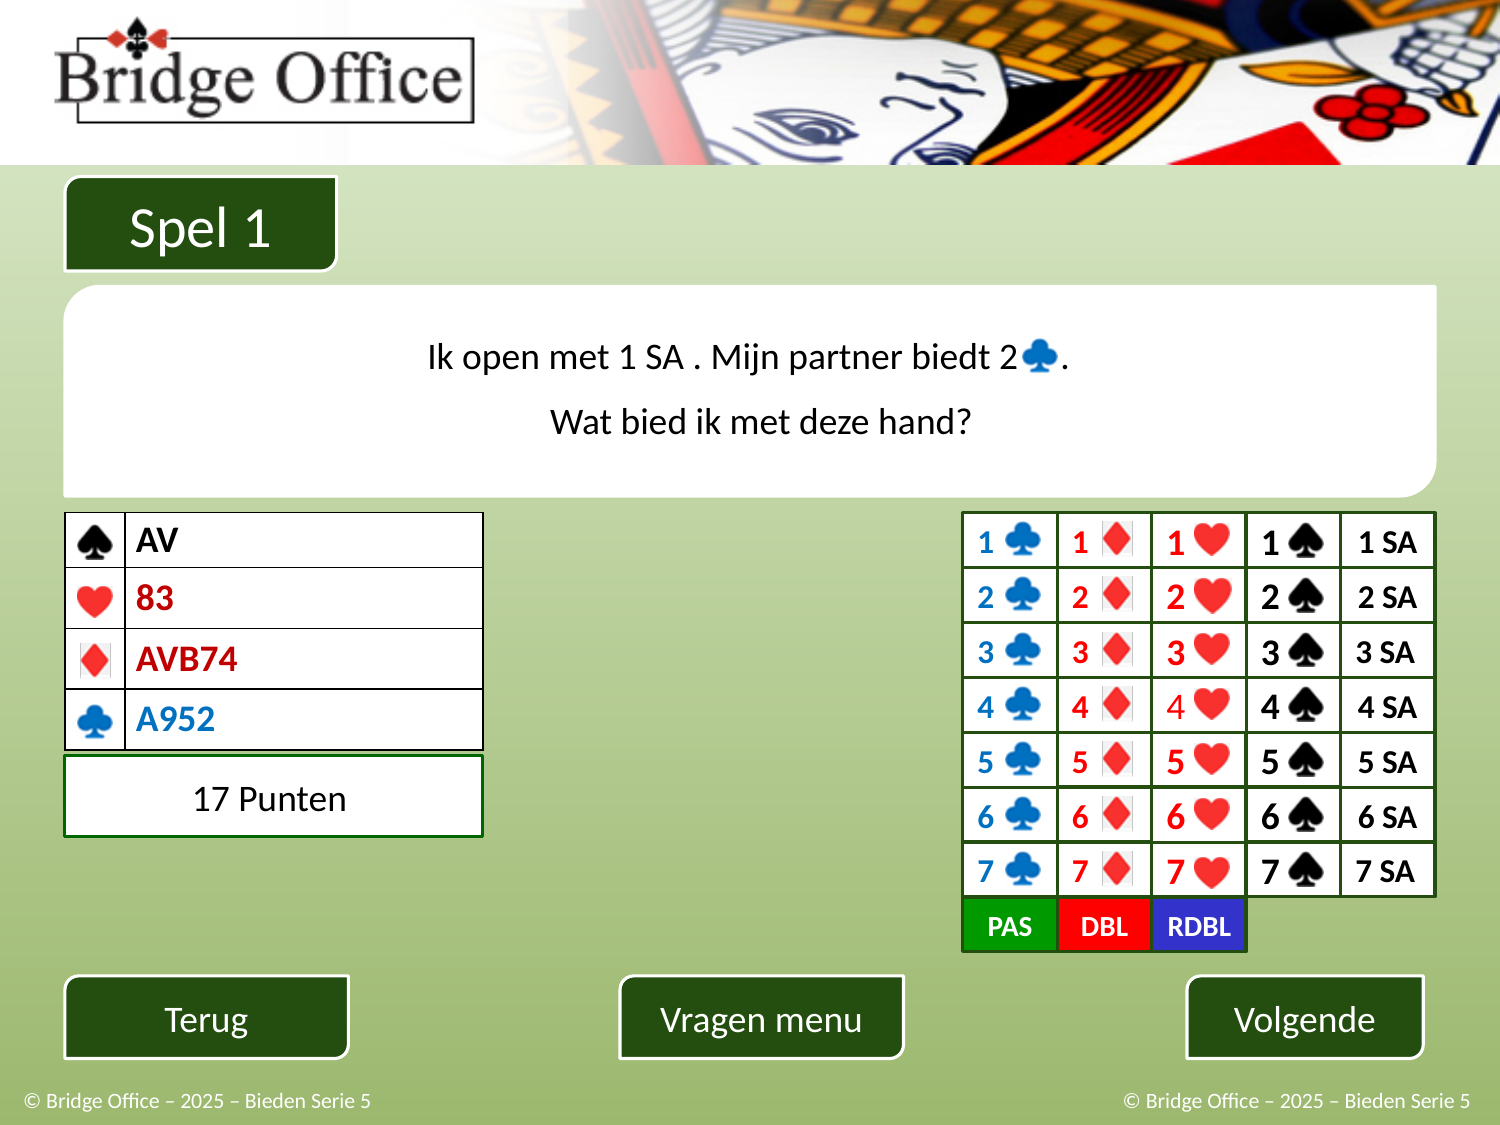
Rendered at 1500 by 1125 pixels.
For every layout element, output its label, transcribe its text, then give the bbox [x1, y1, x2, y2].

text_box 7 [1150, 841, 1245, 898]
text_box © Bridge Office – 2025 – Bieden Serie 5 [1107, 1079, 1500, 1121]
text_box 3 [961, 621, 1056, 676]
picture [1193, 857, 1230, 890]
text_box 4 SA [1339, 676, 1437, 734]
text_box 7 SA [1339, 844, 1437, 898]
text_box 7 [1056, 841, 1150, 898]
picture [1099, 631, 1135, 668]
table_header [66, 513, 124, 567]
picture [1193, 798, 1230, 830]
text_box DBL [1059, 898, 1153, 953]
picture [1022, 337, 1058, 374]
table_cell A952 [126, 690, 482, 749]
text_box 4 [1150, 676, 1245, 734]
table_cell [66, 568, 124, 628]
picture [1288, 851, 1324, 887]
text_box 1 [1153, 511, 1245, 569]
picture [1288, 796, 1324, 832]
text_box 5 [961, 734, 1059, 786]
text_box 5 [1059, 734, 1153, 786]
text_box 17 Punten [63, 754, 484, 838]
text_box 2 [1056, 569, 1153, 621]
text_box 1 SA [1342, 511, 1437, 569]
picture [1004, 796, 1041, 833]
picture [1099, 686, 1135, 723]
text_box 6 [1245, 786, 1339, 841]
picture [1099, 741, 1135, 778]
picture [1193, 578, 1232, 614]
text_box 1 [1059, 511, 1153, 569]
picture [1004, 686, 1041, 723]
text_box 5 [1248, 734, 1339, 786]
picture [1004, 576, 1041, 613]
text_box 7 [1245, 841, 1339, 898]
picture [1193, 523, 1230, 556]
text_box 2 [1245, 569, 1339, 621]
table_cell [66, 690, 124, 749]
text_box © Bridge Office – 2025 – Bieden Serie 5 [8, 1079, 393, 1121]
picture [1194, 633, 1230, 666]
text_box 1 [1245, 511, 1342, 569]
text_box 4 [1059, 676, 1150, 734]
text_box Ik open met 1 SA . Mijn partner biedt 2 . [394, 324, 1104, 385]
table_cell 83 [126, 568, 482, 628]
picture [1004, 631, 1041, 668]
text_box Vragen menu [618, 974, 906, 1061]
picture [77, 524, 114, 561]
table_header AV [126, 513, 482, 567]
text_box 2 SA [1339, 569, 1437, 621]
picture [1004, 741, 1041, 778]
text_box Wat bied ik met deze hand? [528, 389, 995, 450]
text_box 1 [961, 511, 1059, 569]
text_box 3 [1056, 621, 1150, 676]
picture [0, 0, 1500, 166]
text_box RDBL [1153, 898, 1248, 953]
text_box Volgende [1185, 974, 1425, 1061]
picture [1193, 688, 1230, 721]
text_box 3 SA [1339, 621, 1437, 676]
picture [1288, 631, 1324, 668]
table_cell AVB74 [126, 629, 482, 688]
text_box 4 [1245, 676, 1339, 734]
picture [1193, 743, 1230, 776]
text_box PAS [961, 896, 1059, 953]
text_box 2 [1153, 569, 1245, 621]
picture [1004, 521, 1041, 558]
picture [77, 703, 114, 740]
text_box Terug [63, 974, 350, 1061]
picture [77, 643, 114, 679]
picture [1288, 576, 1324, 613]
text_box 7 [961, 841, 1056, 896]
text_box 6 [1056, 786, 1150, 841]
text_box [63, 284, 1437, 498]
text_box 5 [1153, 734, 1248, 786]
table_cell [66, 629, 124, 688]
picture [1288, 741, 1324, 778]
text_box 6 [961, 786, 1056, 841]
picture [1099, 851, 1135, 887]
text_box 5 SA [1339, 734, 1437, 786]
text_box 3 [1245, 621, 1339, 676]
picture [77, 585, 114, 618]
text_box Spel 1 [63, 179, 339, 273]
text_box 3 [1150, 621, 1245, 676]
text_box 4 [961, 676, 1059, 734]
text_box 6 [1150, 786, 1245, 841]
picture [1099, 576, 1135, 613]
picture [1288, 521, 1325, 558]
text_box 6 SA [1339, 786, 1437, 844]
picture [1288, 686, 1324, 723]
picture [1004, 851, 1041, 887]
picture [1099, 521, 1135, 558]
picture [1099, 796, 1135, 833]
text_box 2 [961, 569, 1056, 621]
